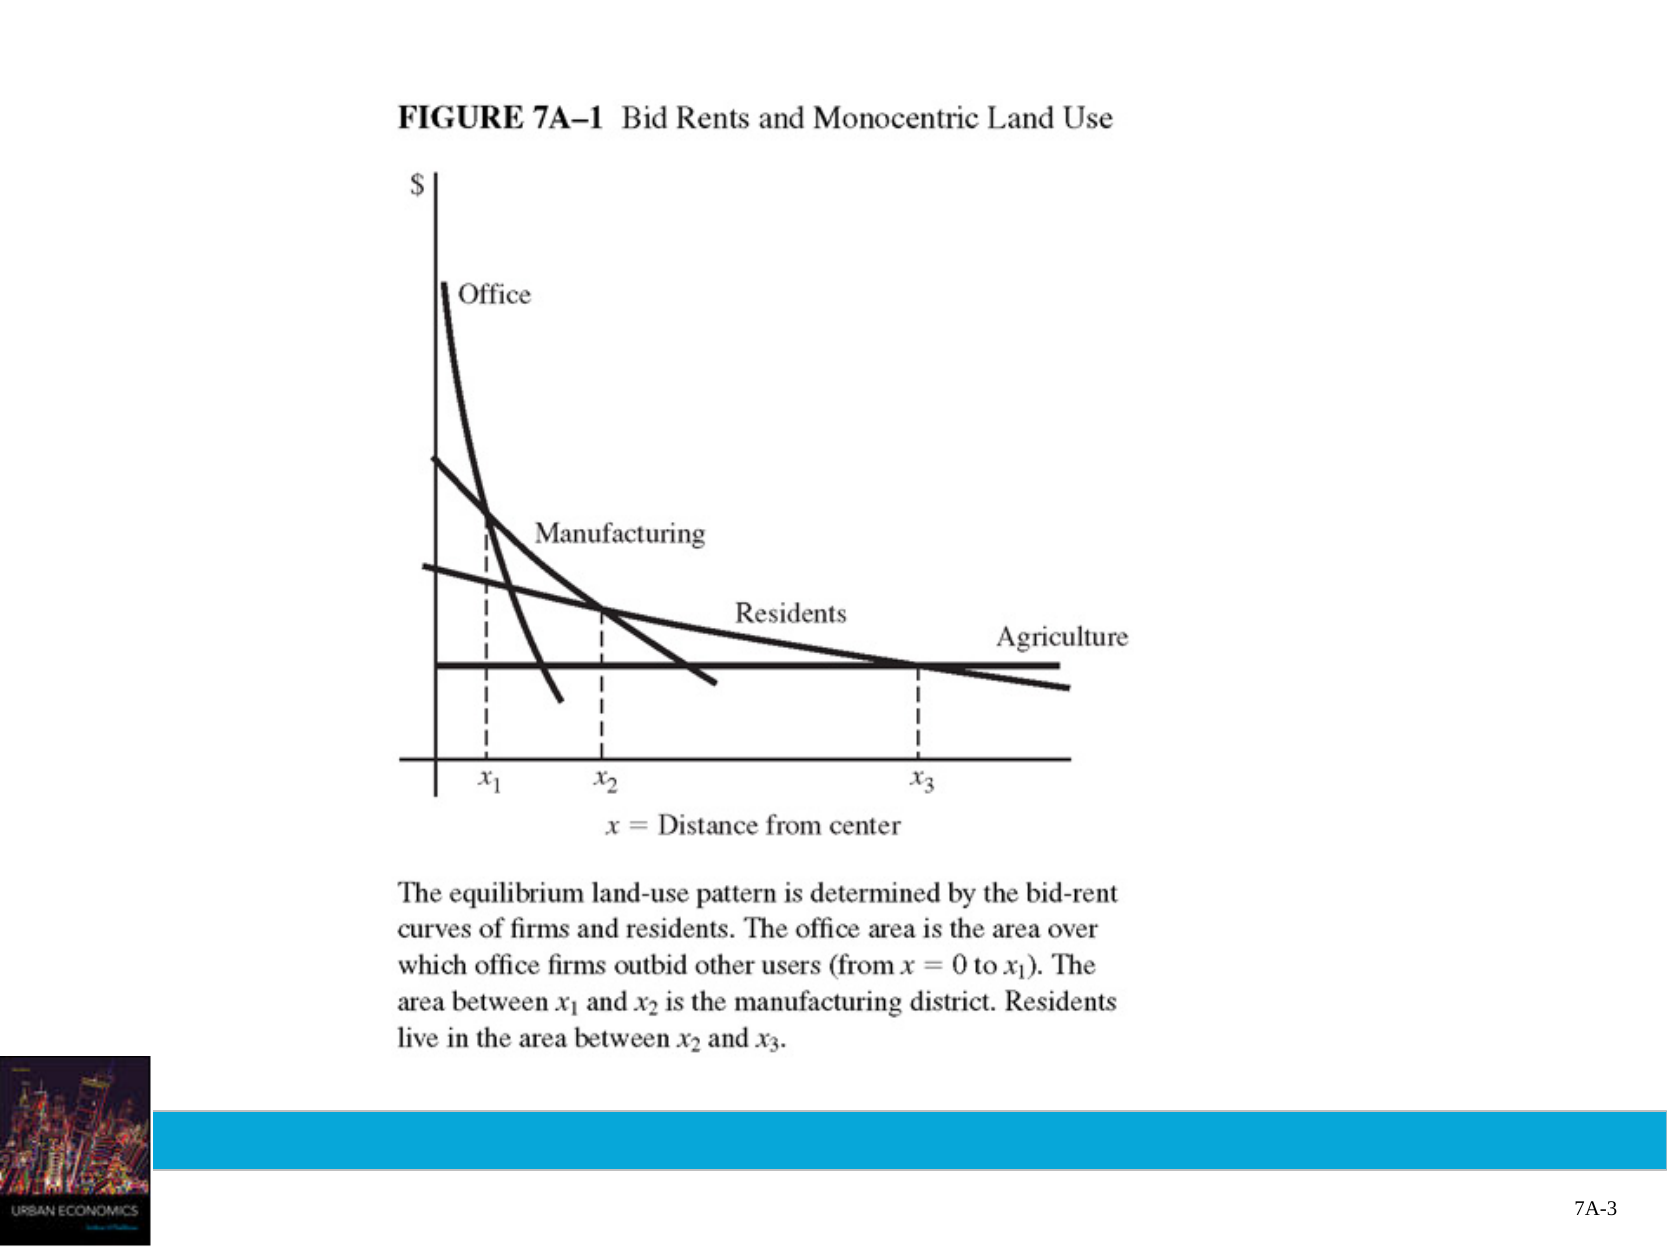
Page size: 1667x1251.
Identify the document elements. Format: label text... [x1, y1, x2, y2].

text_box 7A-3 [1536, 1187, 1656, 1239]
picture [0, 1056, 153, 1250]
picture [390, 99, 1134, 1063]
